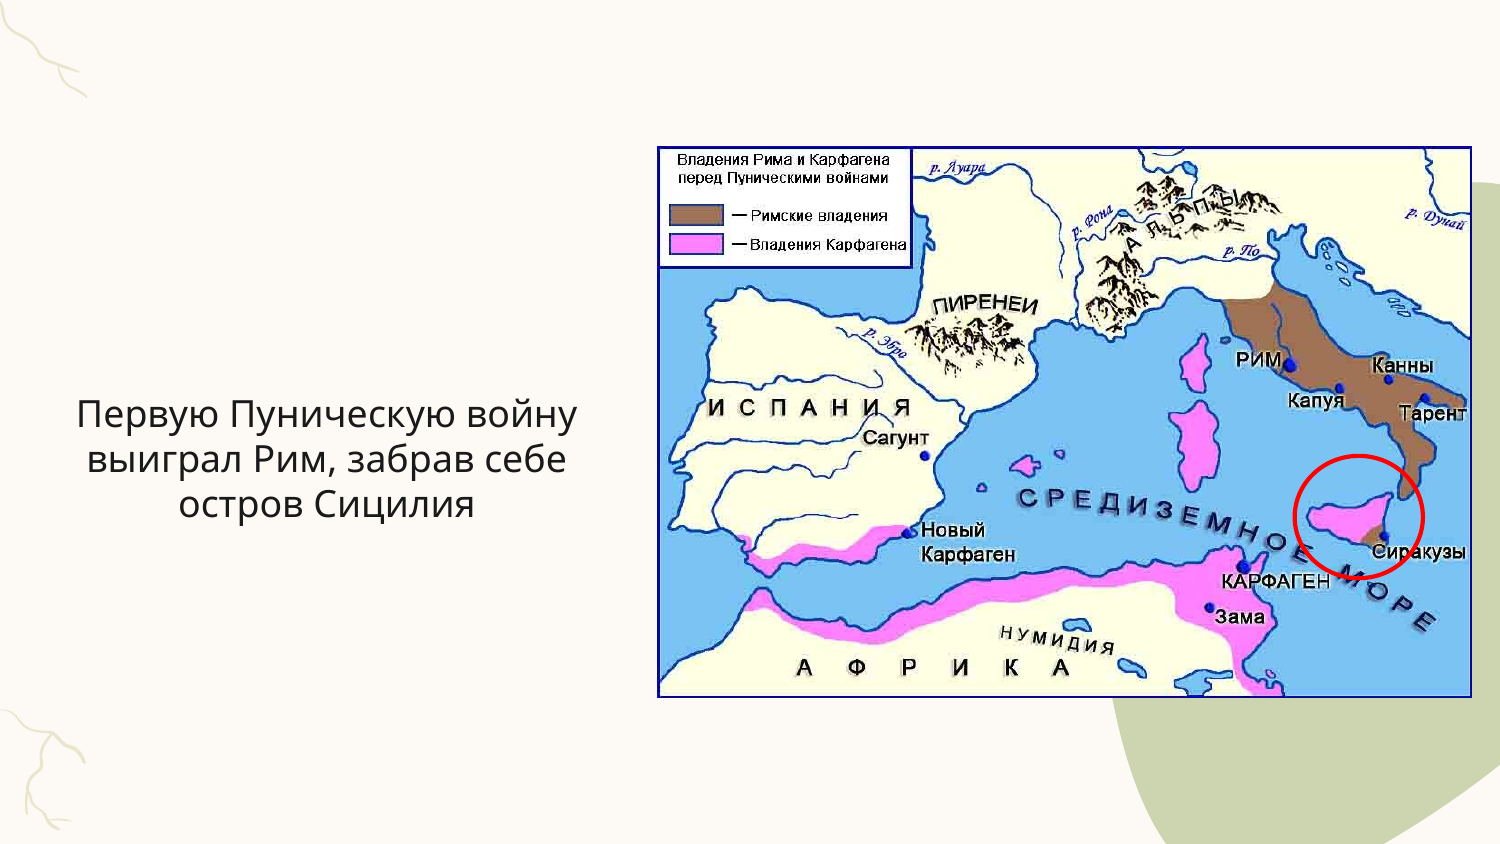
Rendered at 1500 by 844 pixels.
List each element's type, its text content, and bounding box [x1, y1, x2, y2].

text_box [657, 145, 1472, 698]
title Первую Пуническую войну выиграл Рим, забрав себе остров Сицилия [28, 374, 625, 469]
